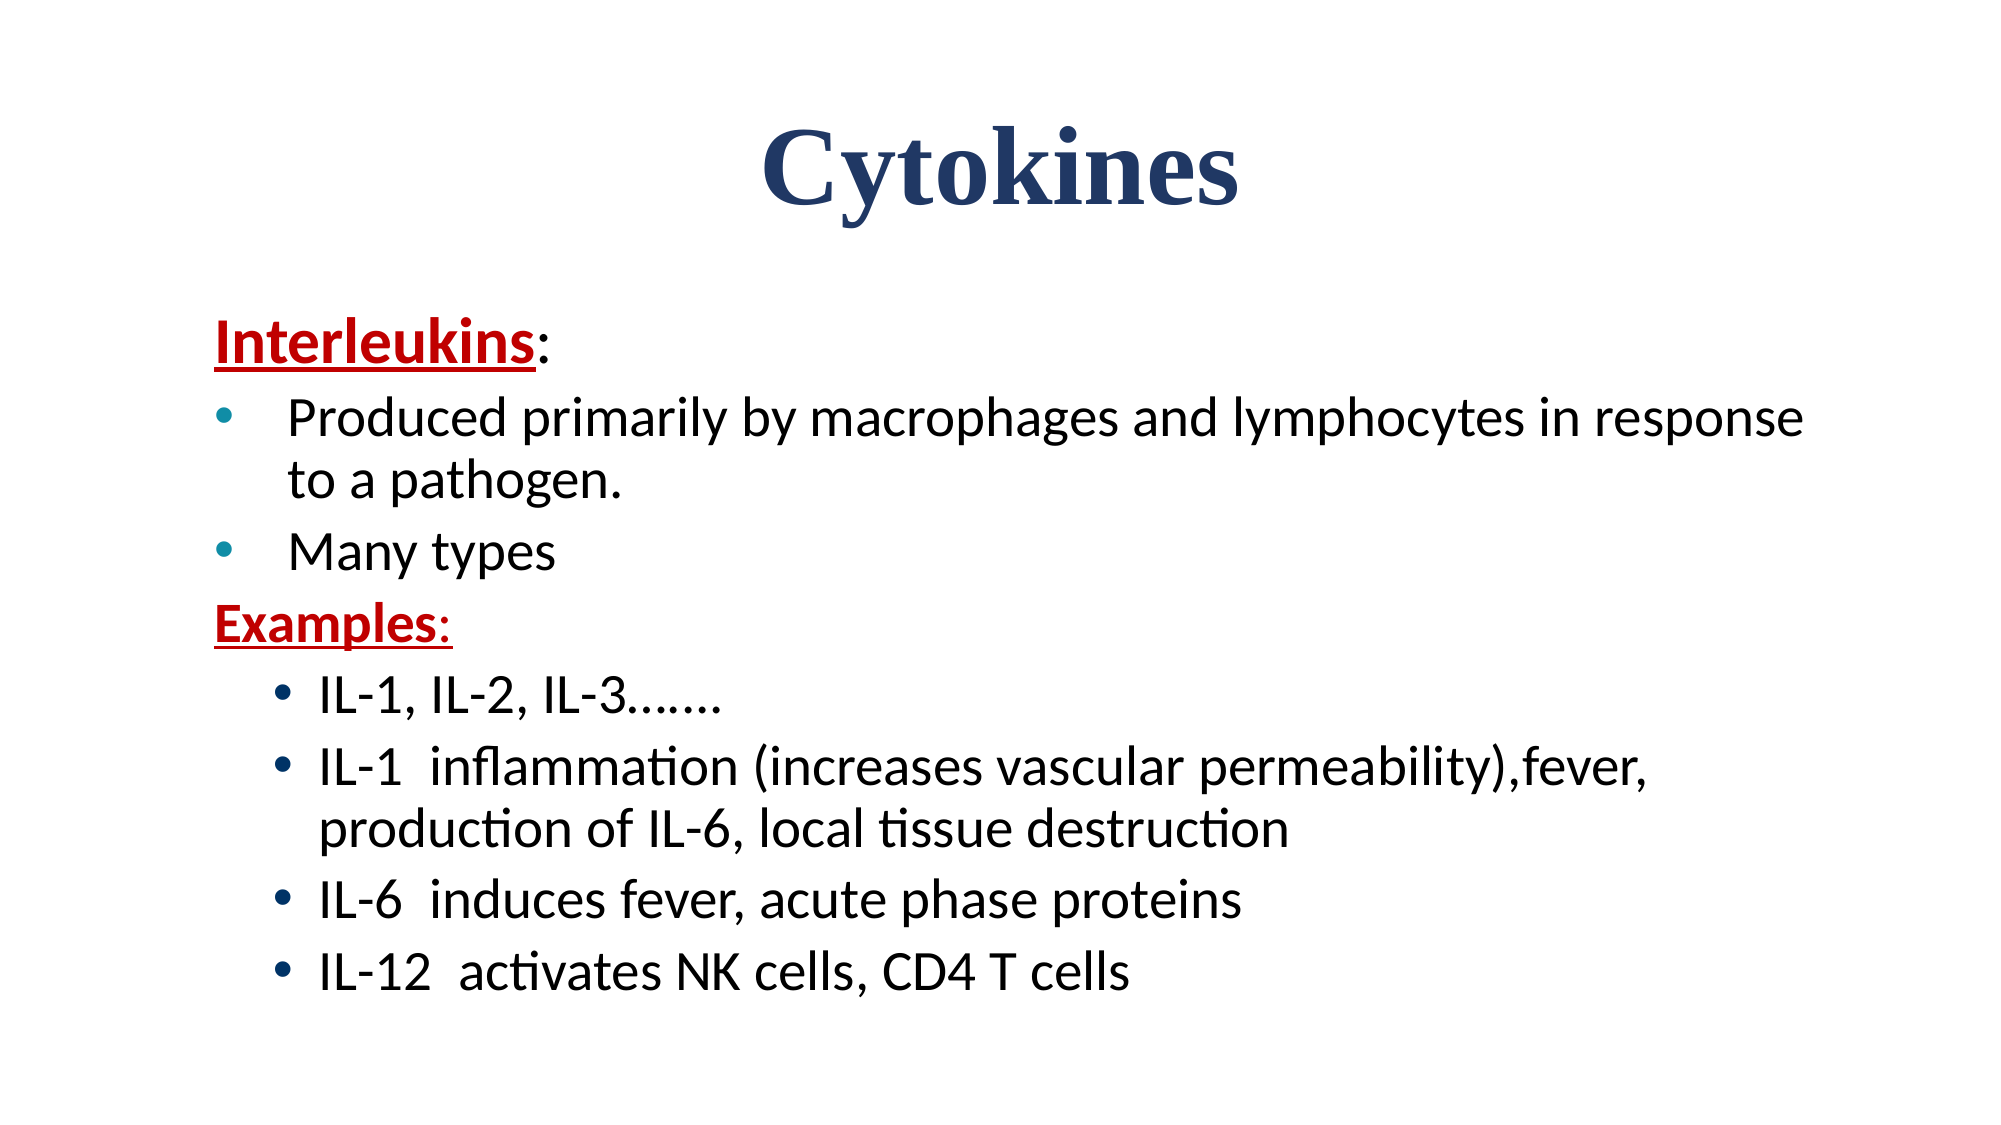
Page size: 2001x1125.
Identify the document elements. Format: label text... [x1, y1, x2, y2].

title Cytokines [137, 59, 1863, 278]
list Interleukins: Produced primarily by macrophages and lymphocytes in response to a pathogen. Many types Examples: IL-1, IL-2, IL-3….... IL-1 inflammation (increases vascular permeability),fever, production of IL-6, local tissue destruction IL-6 induces fever, acute phase proteins IL-12 activates NK cells, CD4 T cells [137, 299, 1863, 1014]
